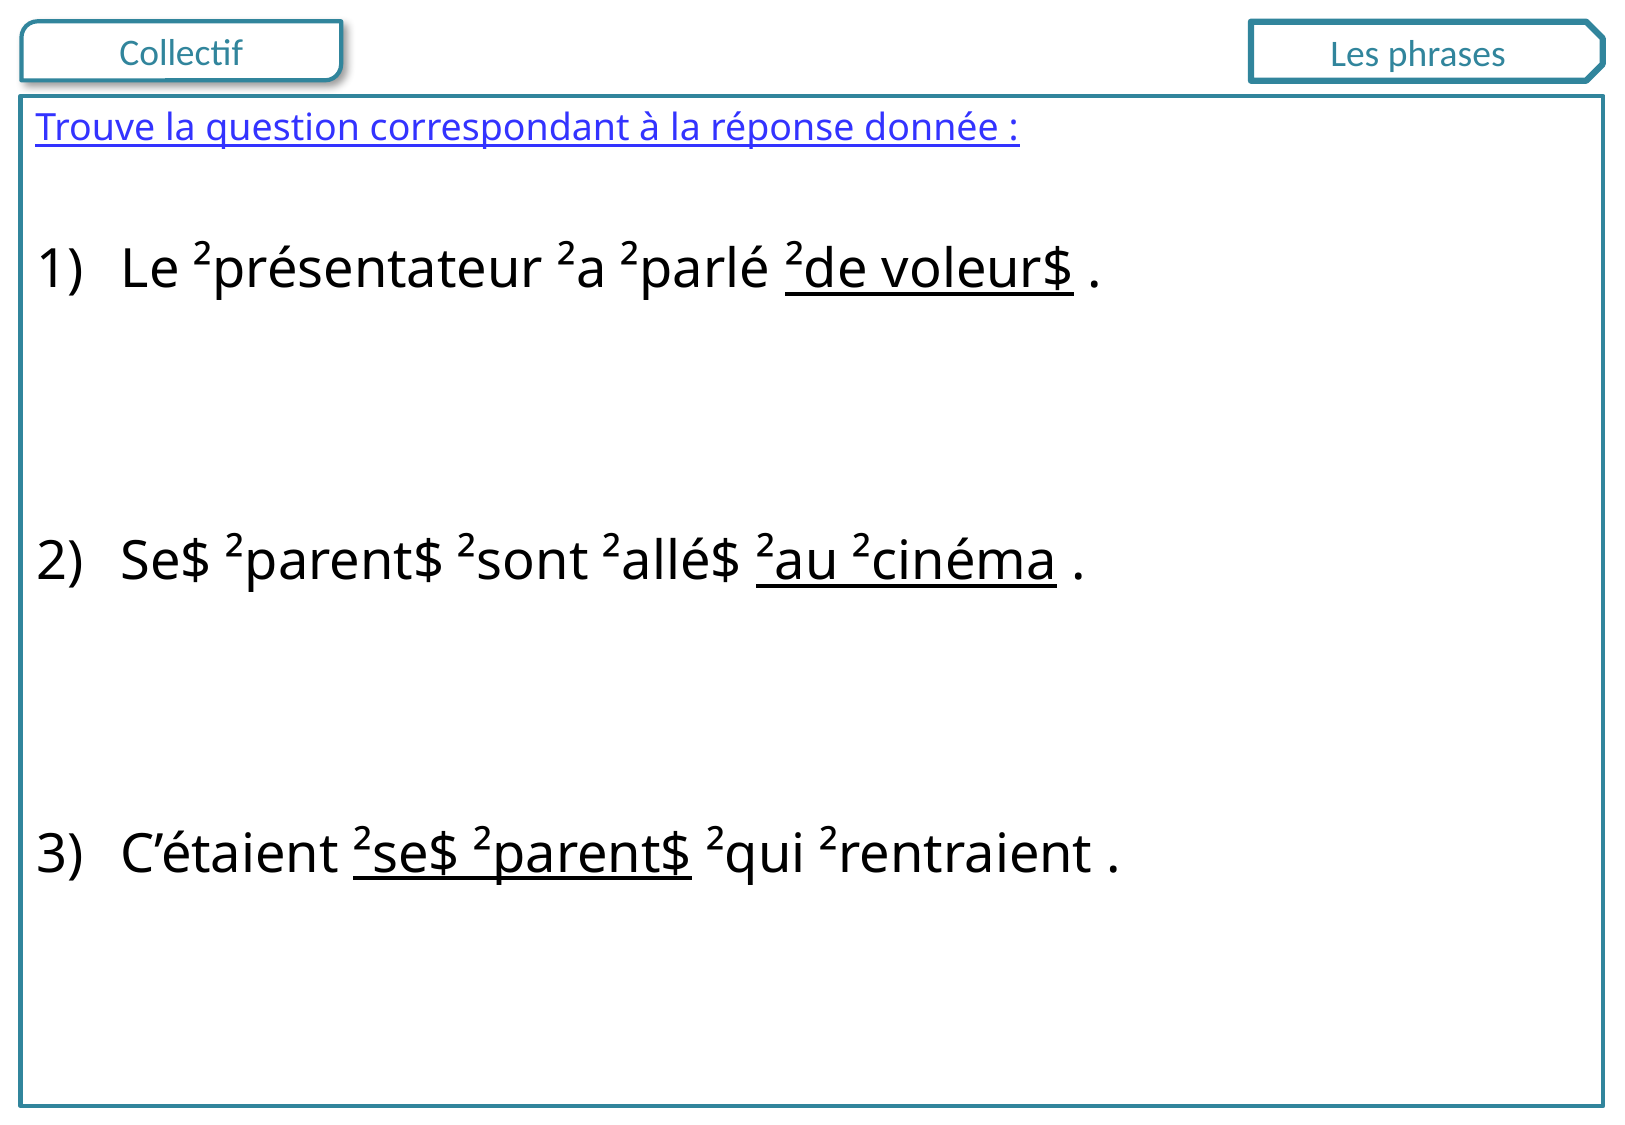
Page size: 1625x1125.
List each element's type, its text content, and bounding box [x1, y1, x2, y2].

list Le ²présentateur ²a ²parlé ²de voleur$ . Se$ ²parent$ ²sont ²allé$ ²au ²cinéma . C’étaient ²se$ ²parent$ ²qui ²rentraient . [21, 95, 1604, 1106]
list Trouve la question correspondant à la réponse donnée : [18, 94, 1605, 1108]
list Les phrases [1251, 21, 1585, 81]
